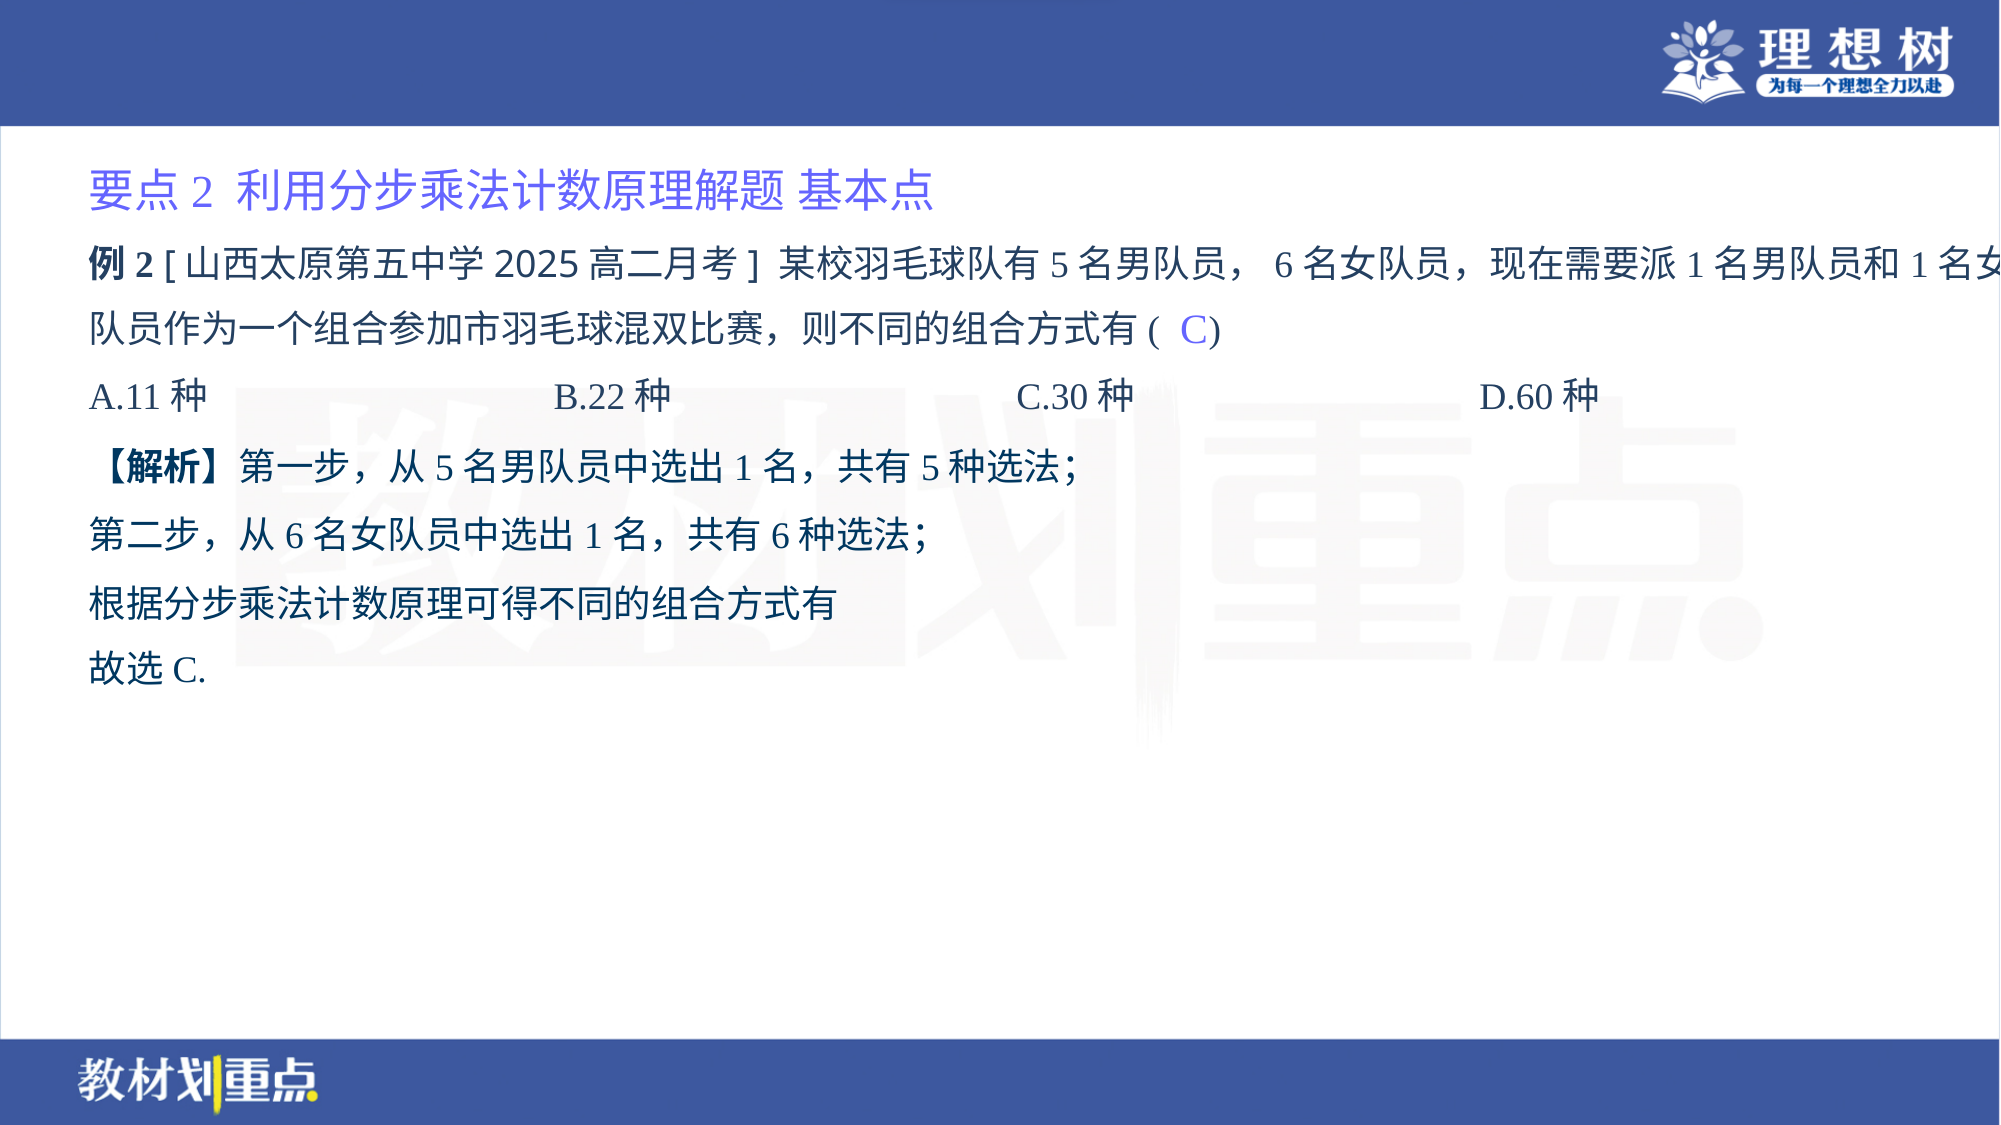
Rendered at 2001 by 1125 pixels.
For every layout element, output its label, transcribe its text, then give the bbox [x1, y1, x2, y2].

picture [0, 0, 2000, 1125]
text_box 要点2 利用分步乘法计数原理解题 基本点 [88, 135, 1911, 216]
text_box A.11种 B.22种 C.30种 D.60种 [88, 350, 1911, 410]
text_box 例2 [山西太原第五中学2025高二月考] 某校羽毛球队有5名男队员，6名女队员，现在需要派1名男队员和1名女 队员作为一个组合参加市羽毛球混双比赛，则不同的组合方式有( ) [88, 216, 1911, 343]
text_box C [1165, 299, 1224, 350]
